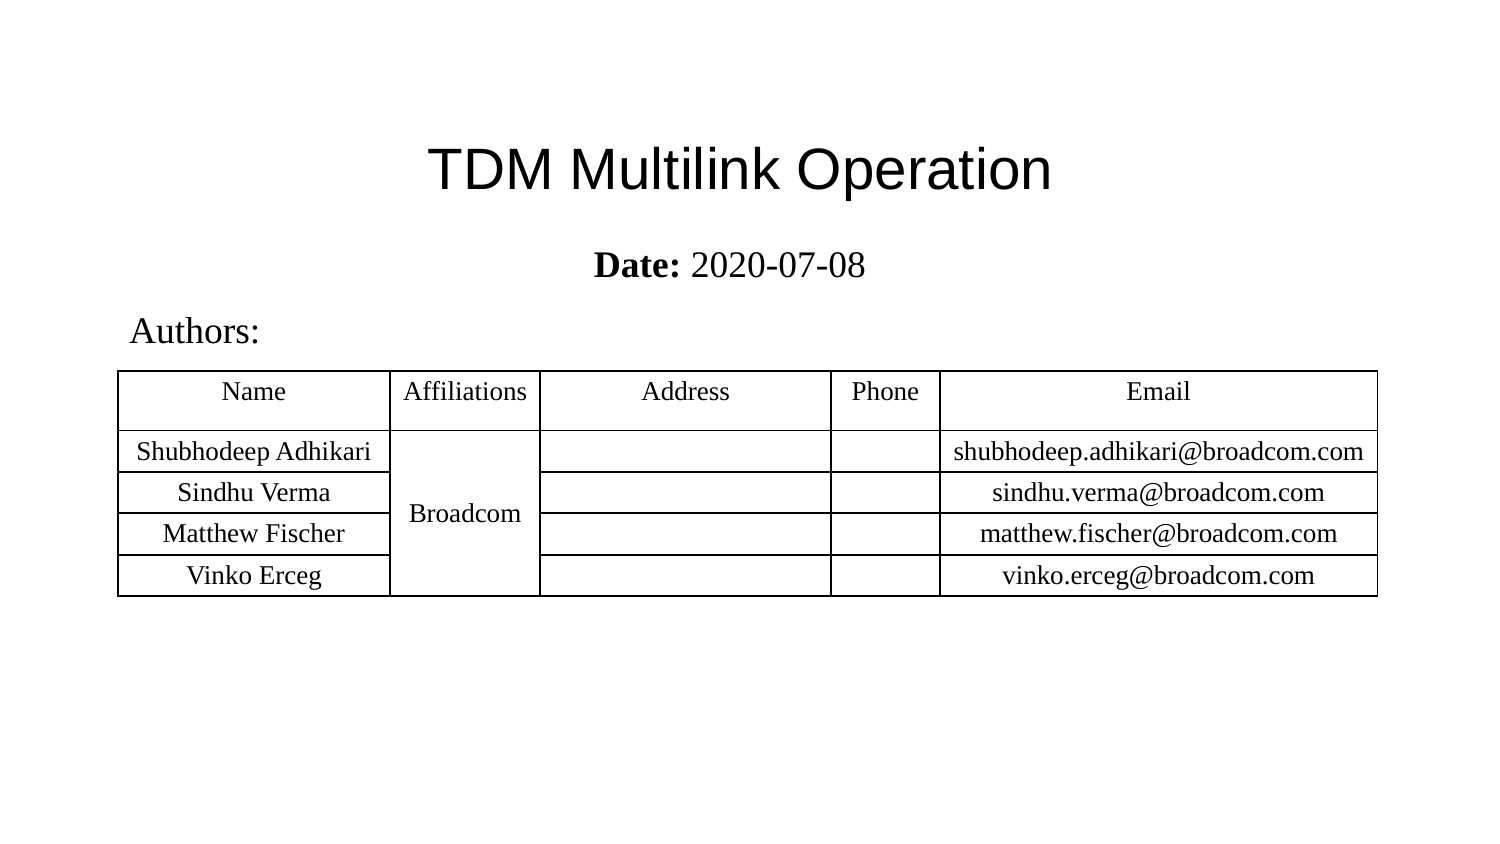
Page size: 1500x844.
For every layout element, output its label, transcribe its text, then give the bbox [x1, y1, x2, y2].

table_cell Vinko Erceg [119, 556, 389, 595]
table_cell sindhu.verma@broadcom.com [941, 473, 1377, 512]
text_box Authors: [117, 300, 296, 348]
table_cell vinko.erceg@broadcom.com [941, 556, 1377, 595]
table_cell Broadcom [391, 431, 539, 595]
table_cell [832, 473, 939, 512]
table_cell shubhodeep.adhikari@broadcom.com [941, 431, 1377, 471]
table_cell matthew.fischer@broadcom.com [941, 514, 1377, 554]
table_cell [541, 473, 830, 512]
table_header Phone [832, 372, 939, 430]
table_header Email [941, 372, 1377, 430]
table_cell [832, 556, 939, 595]
table_header Address [541, 372, 830, 430]
table_cell [541, 556, 830, 595]
table_cell [541, 431, 830, 471]
table_header Name [119, 372, 389, 430]
subtitle Date: 2020-07-08 [204, 234, 1255, 293]
title TDM Multilink Operation [65, 112, 1416, 220]
table_cell Shubhodeep Adhikari [119, 431, 389, 471]
table_cell Sindhu Verma [119, 473, 389, 512]
table_cell [832, 431, 939, 471]
table_cell Matthew Fischer [119, 514, 389, 554]
table_cell [541, 514, 830, 554]
table_cell [832, 514, 939, 554]
table_header Affiliations [391, 372, 539, 430]
